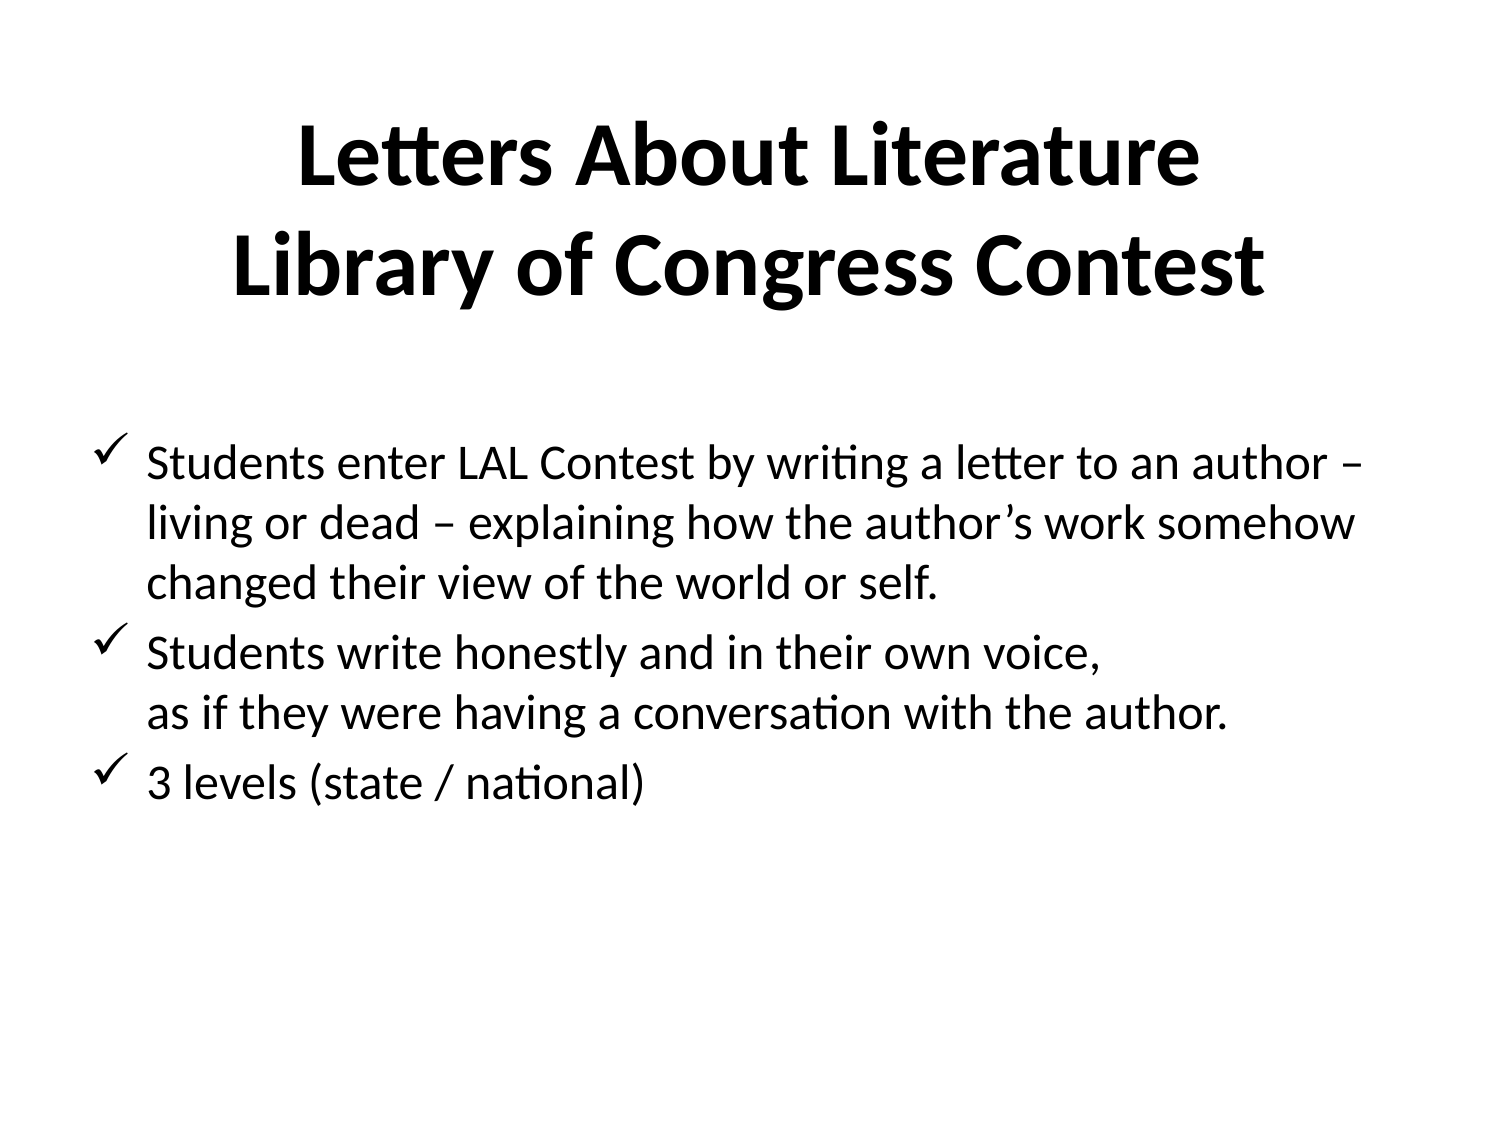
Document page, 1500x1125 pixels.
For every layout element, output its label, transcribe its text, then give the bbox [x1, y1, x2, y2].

list Students enter LAL Contest by writing a letter to an author – living or dead – explaining how the author’s work somehow changed their view of the world or self. Students write honestly and in their own voice, as if they were having a conversation with the author. 3 levels (state / national) [75, 421, 1425, 1005]
title Letters About Literature Library of Congress Contest [75, 45, 1425, 364]
